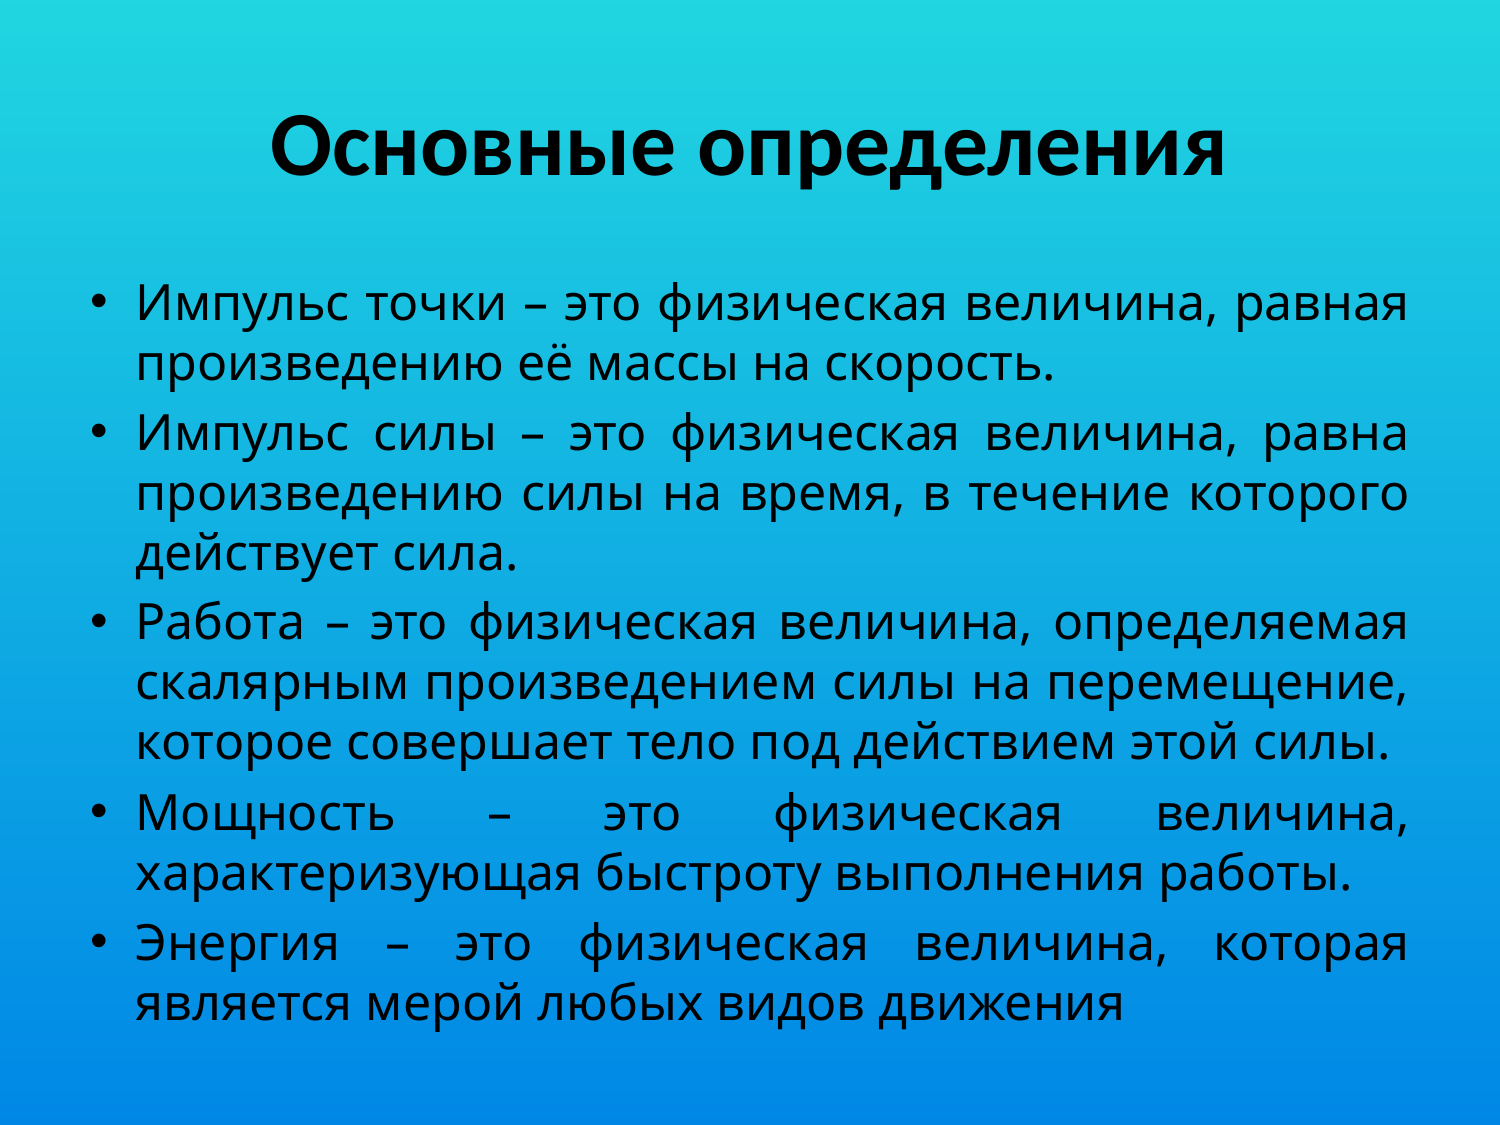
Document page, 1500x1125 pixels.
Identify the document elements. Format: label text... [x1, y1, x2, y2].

list Импульс точки – это физическая величина, равная произведению её массы на скорость. Импульс силы – это физическая величина, равна произведению силы на время, в течение которого действует сила. Работа – это физическая величина, определяемая скалярным произведением силы на перемещение, которое совершает тело под действием этой силы. Мощность – это физическая величина, характеризующая быстроту выполнения работы. Энергия – это физическая величина, которая является мерой любых видов движения [75, 262, 1425, 1063]
title Основные определения [75, 45, 1425, 233]
